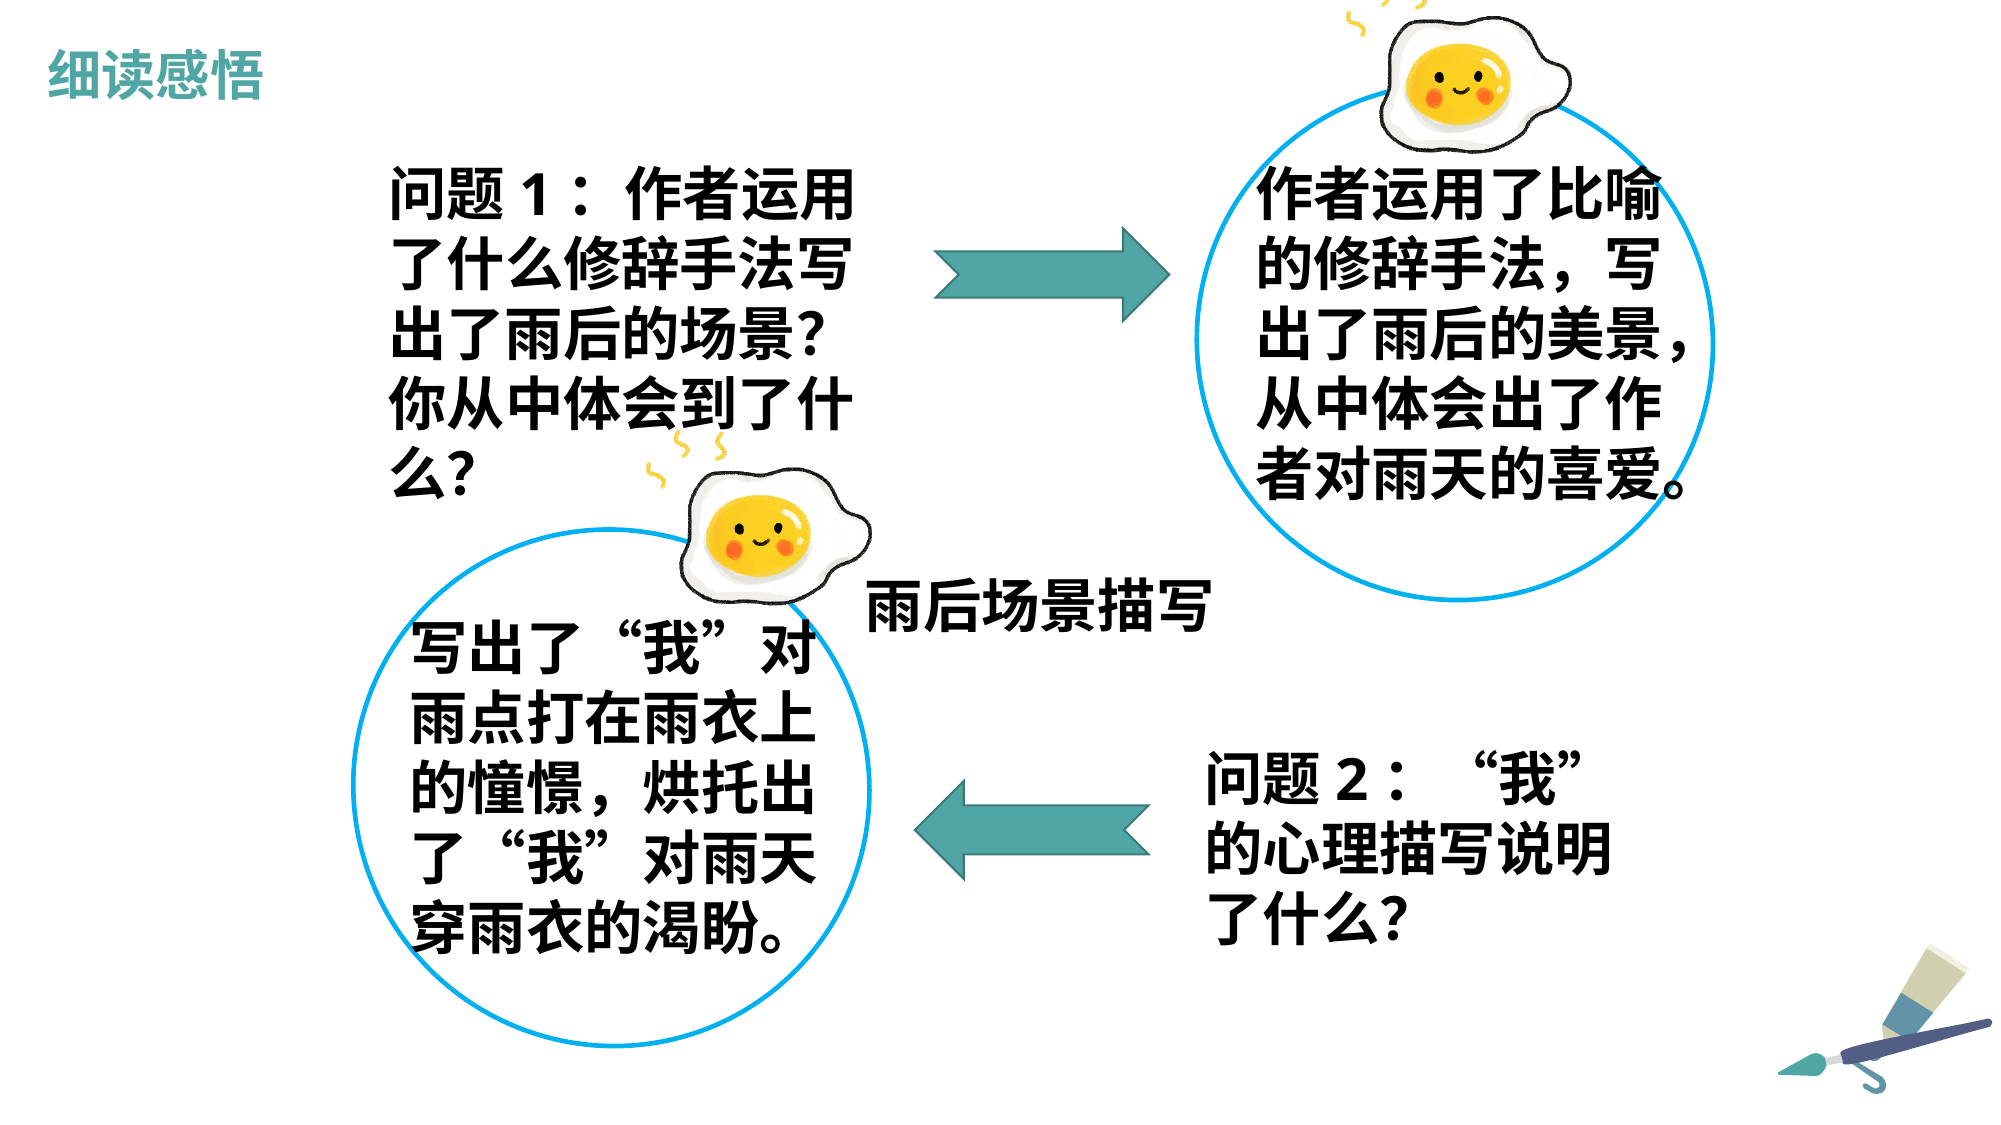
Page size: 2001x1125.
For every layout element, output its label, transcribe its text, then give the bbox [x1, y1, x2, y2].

text_box [913, 778, 1152, 882]
text_box [1279, 131, 1301, 149]
text_box [1263, 515, 1650, 602]
text_box [352, 642, 395, 929]
text_box 问题1：作者运用了什么修辞手法写出了雨后的场景？你从中体会到了什么？ [373, 149, 915, 515]
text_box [1811, 945, 1974, 1125]
text_box 雨后场景描写 [936, 561, 1308, 647]
text_box [933, 225, 1171, 324]
picture [601, 357, 936, 692]
picture [1301, 0, 1636, 240]
text_box [1195, 194, 1240, 485]
text_box 问题2：“我”的心理描写说明了什么？ [1190, 735, 1648, 960]
text_box [851, 692, 871, 889]
text_box 细读感悟 [32, 33, 347, 114]
text_box 作者运用了比喻的修辞手法，写出了雨后的美景，从中体会出了作者对雨天的喜爱。 [1240, 149, 1698, 515]
text_box [427, 528, 601, 603]
text_box [427, 969, 799, 1048]
text_box 写出了“我”对雨点打在雨衣上的憧憬，烘托出了“我”对雨天穿雨衣的渴盼。 [395, 603, 851, 969]
text_box [1698, 254, 1715, 435]
